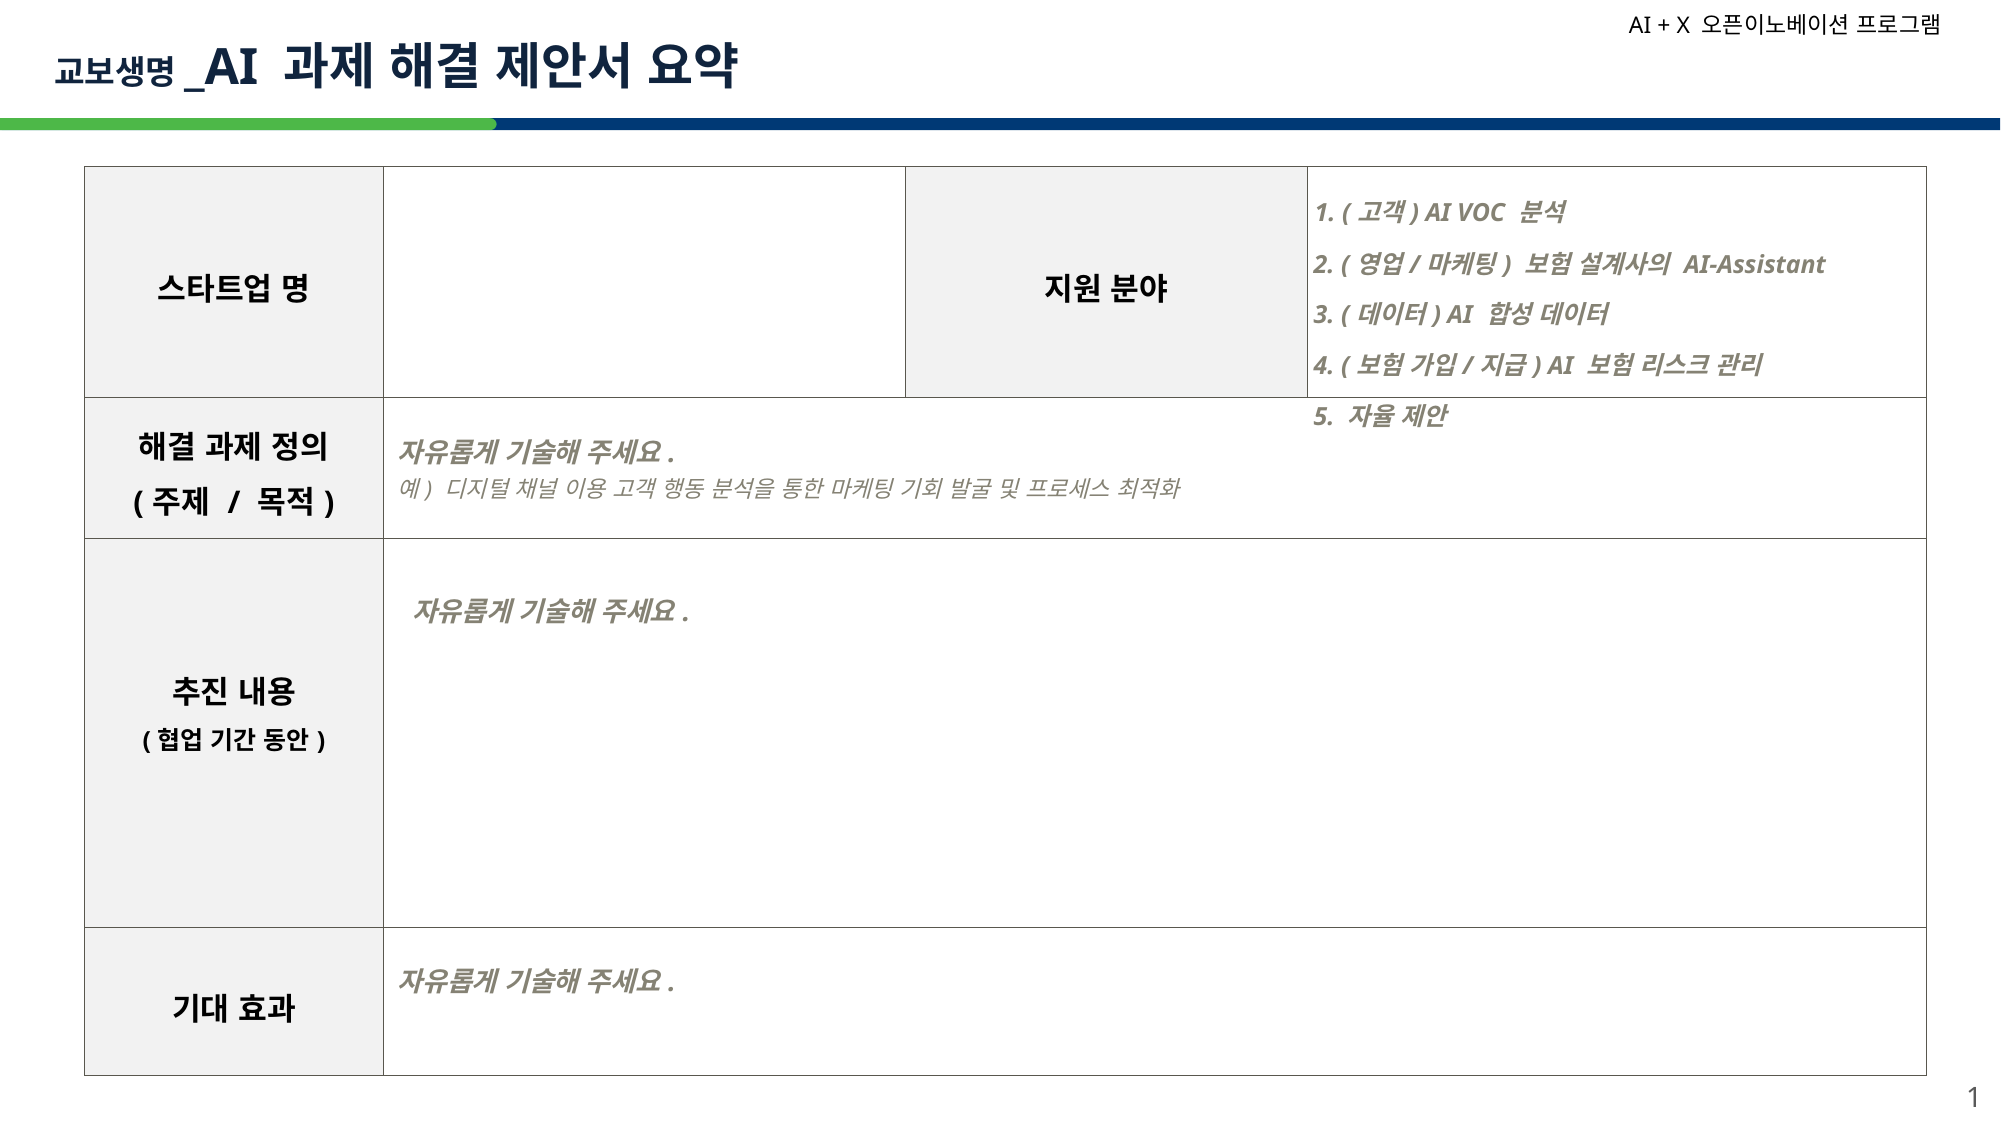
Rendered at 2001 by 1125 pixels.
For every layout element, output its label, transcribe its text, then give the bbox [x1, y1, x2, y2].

table_cell 자유롭게 기술해 주세요. 예) 디지털 채널 이용 고객 행동 분석을 통한 마케팅 기회 발굴 및 프로세스 최적화 [384, 398, 1926, 538]
table_cell 자유롭게 기술해 주세요. [384, 539, 1926, 927]
table_cell 기대 효과 [85, 928, 383, 1075]
text_box AI + X 오픈이노베이션 프로그램 [1614, 3, 2000, 46]
table_cell 자유롭게 기술해 주세요. [384, 928, 1926, 1075]
table_cell 추진 내용 (협업 기간 동안) [85, 539, 383, 927]
text_box 교보생명_AI 과제 해결 제안서 요약 [54, 25, 1833, 95]
table_header [384, 167, 905, 397]
table_header 스타트업 명 [85, 167, 383, 397]
table_header 1. (고객) AI VOC 분석 2. (영업/마케팅) 보험 설계사의 AI-Assistant 3. (데이터) AI 합성 데이터 4. (보험 가입/지급) AI 보험 리스크 관리 5. 자율 제안 [1308, 167, 1926, 397]
picture [0, 0, 2001, 1125]
table_cell 해결 과제 정의 (주제 / 목적) [85, 398, 383, 538]
table_header 지원 분야 [906, 167, 1307, 397]
